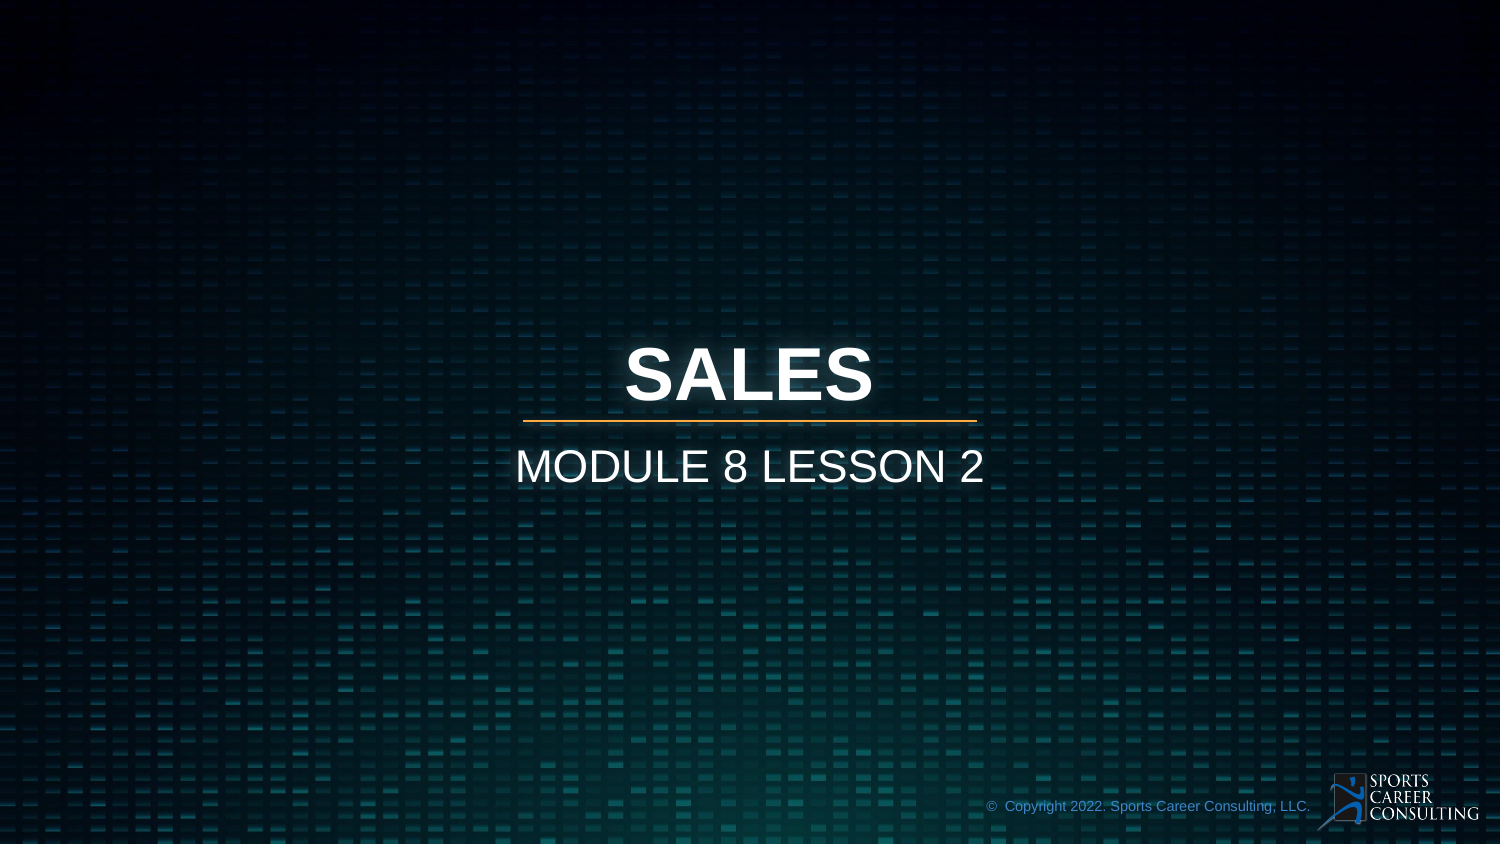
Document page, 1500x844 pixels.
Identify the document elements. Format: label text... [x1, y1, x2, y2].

title SALES [296, 324, 1204, 431]
title MODULE 8 LESSON 2 [482, 430, 1018, 507]
picture [0, 0, 1500, 844]
text_box © Copyright 2022. Sports Career Consulting, LLC. [914, 769, 1326, 832]
